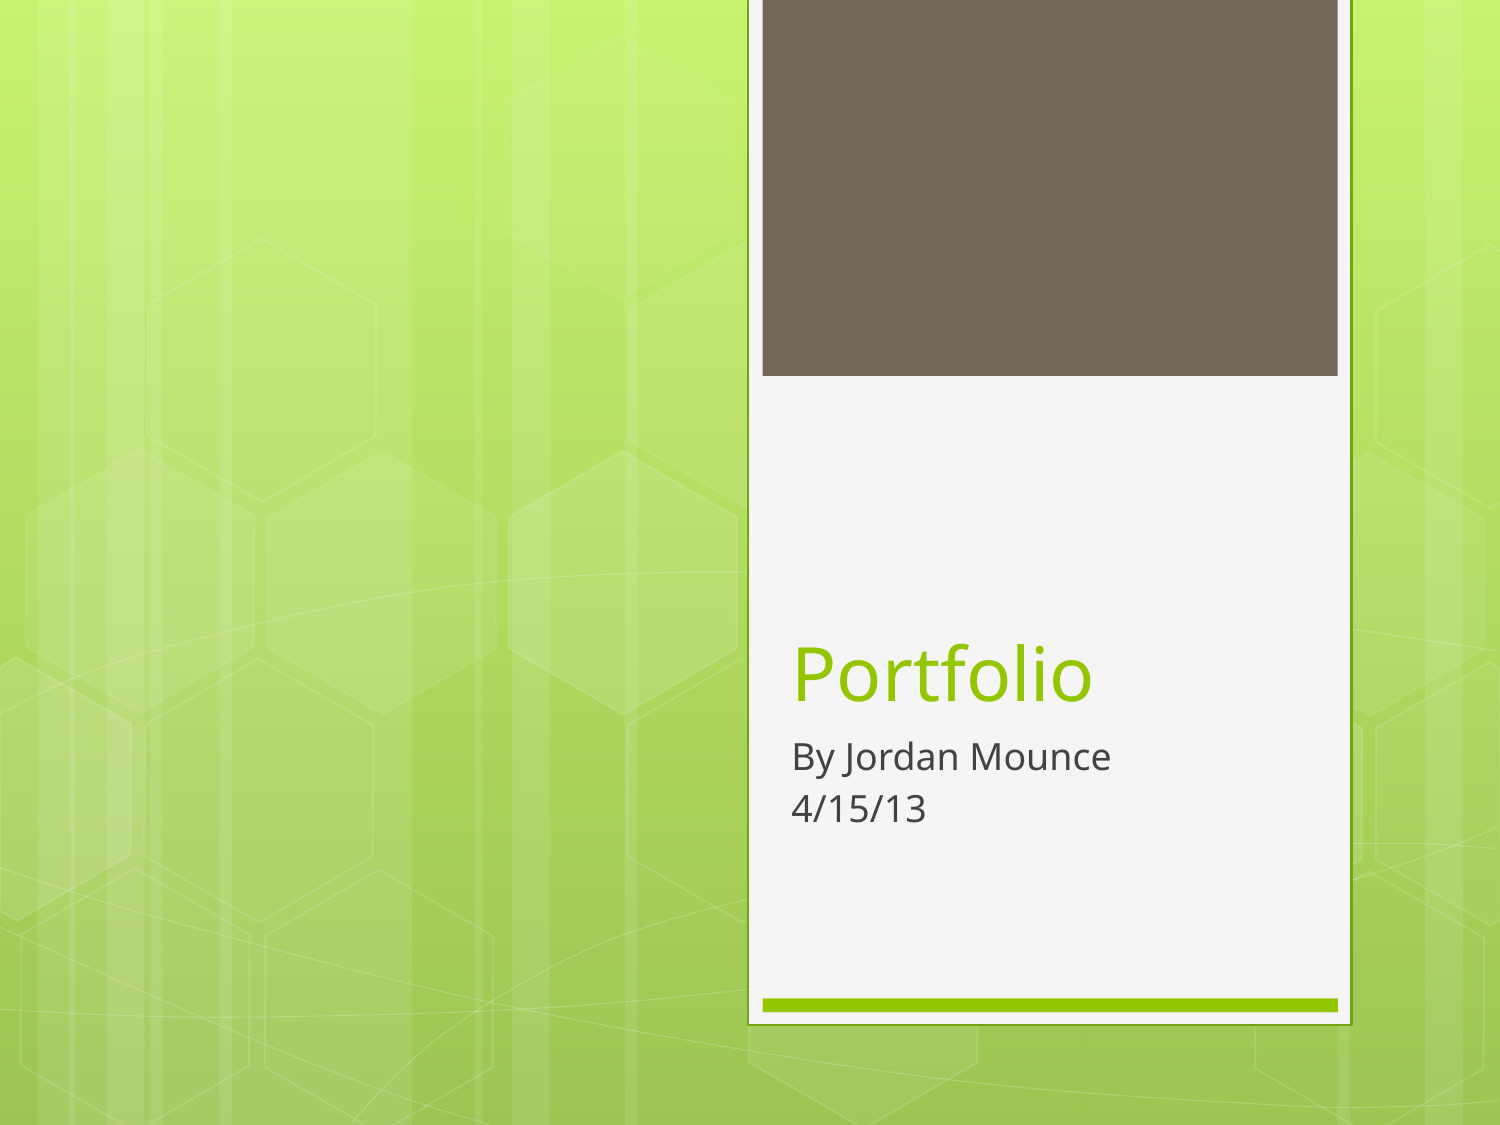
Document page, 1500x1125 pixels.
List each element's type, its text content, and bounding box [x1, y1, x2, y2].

subtitle By Jordan Mounce 4/15/13 [776, 725, 1320, 933]
title Portfolio [776, 444, 1320, 724]
